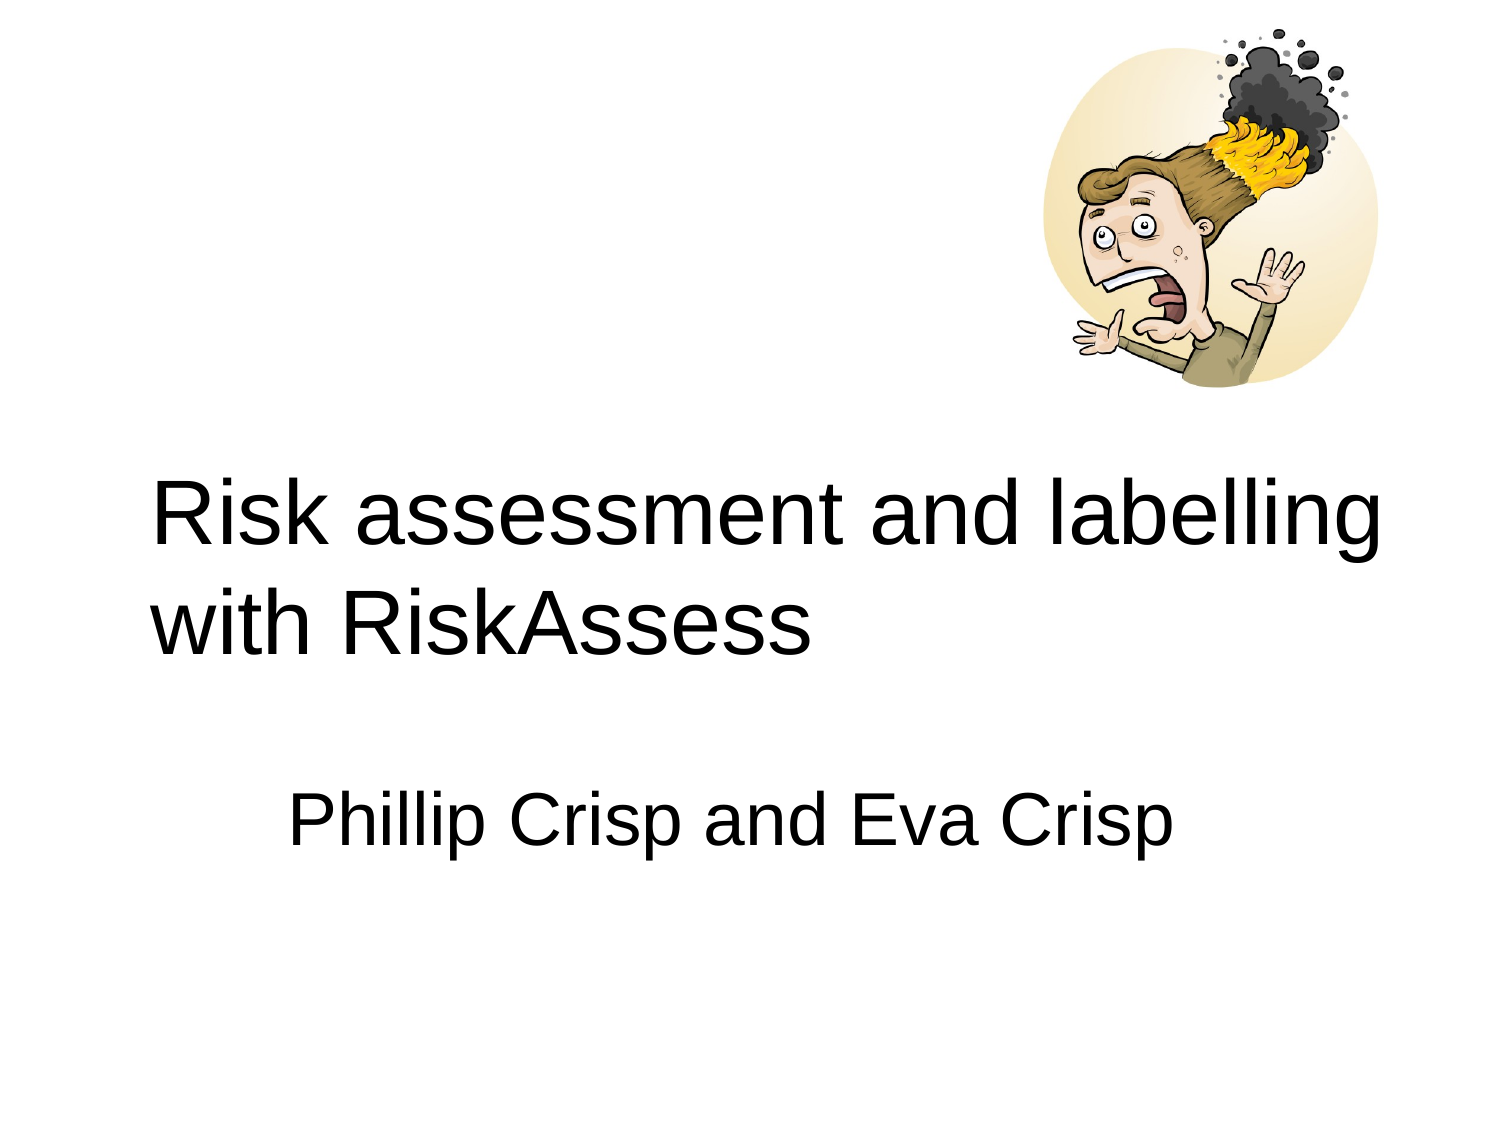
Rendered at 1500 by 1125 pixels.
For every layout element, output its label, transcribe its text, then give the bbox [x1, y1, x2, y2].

title Risk assessment and labelling with RiskAssess [135, 465, 1418, 741]
picture [1033, 18, 1389, 398]
subtitle Phillip Crisp and Eva Crisp [206, 763, 1257, 976]
